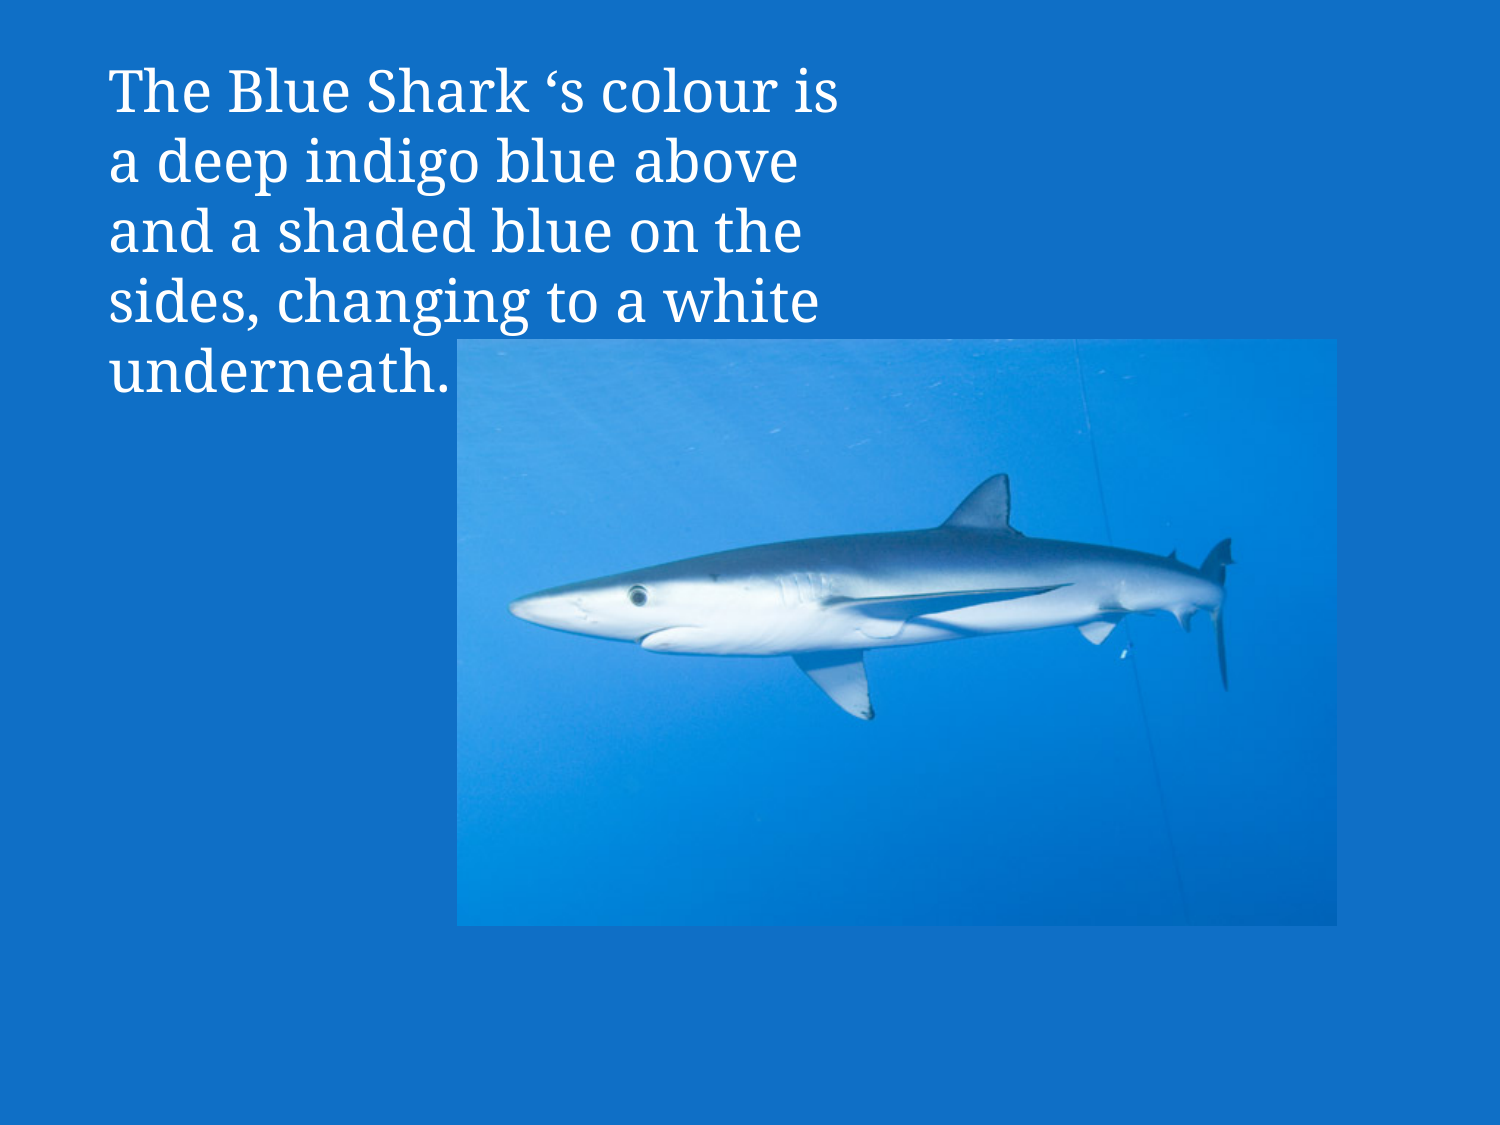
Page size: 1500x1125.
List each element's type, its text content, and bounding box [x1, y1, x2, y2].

text_box The Blue Shark ‘s colour is a deep indigo blue above and a shaded blue on the sides, changing to a white underneath. [93, 46, 891, 412]
picture [456, 339, 1337, 926]
